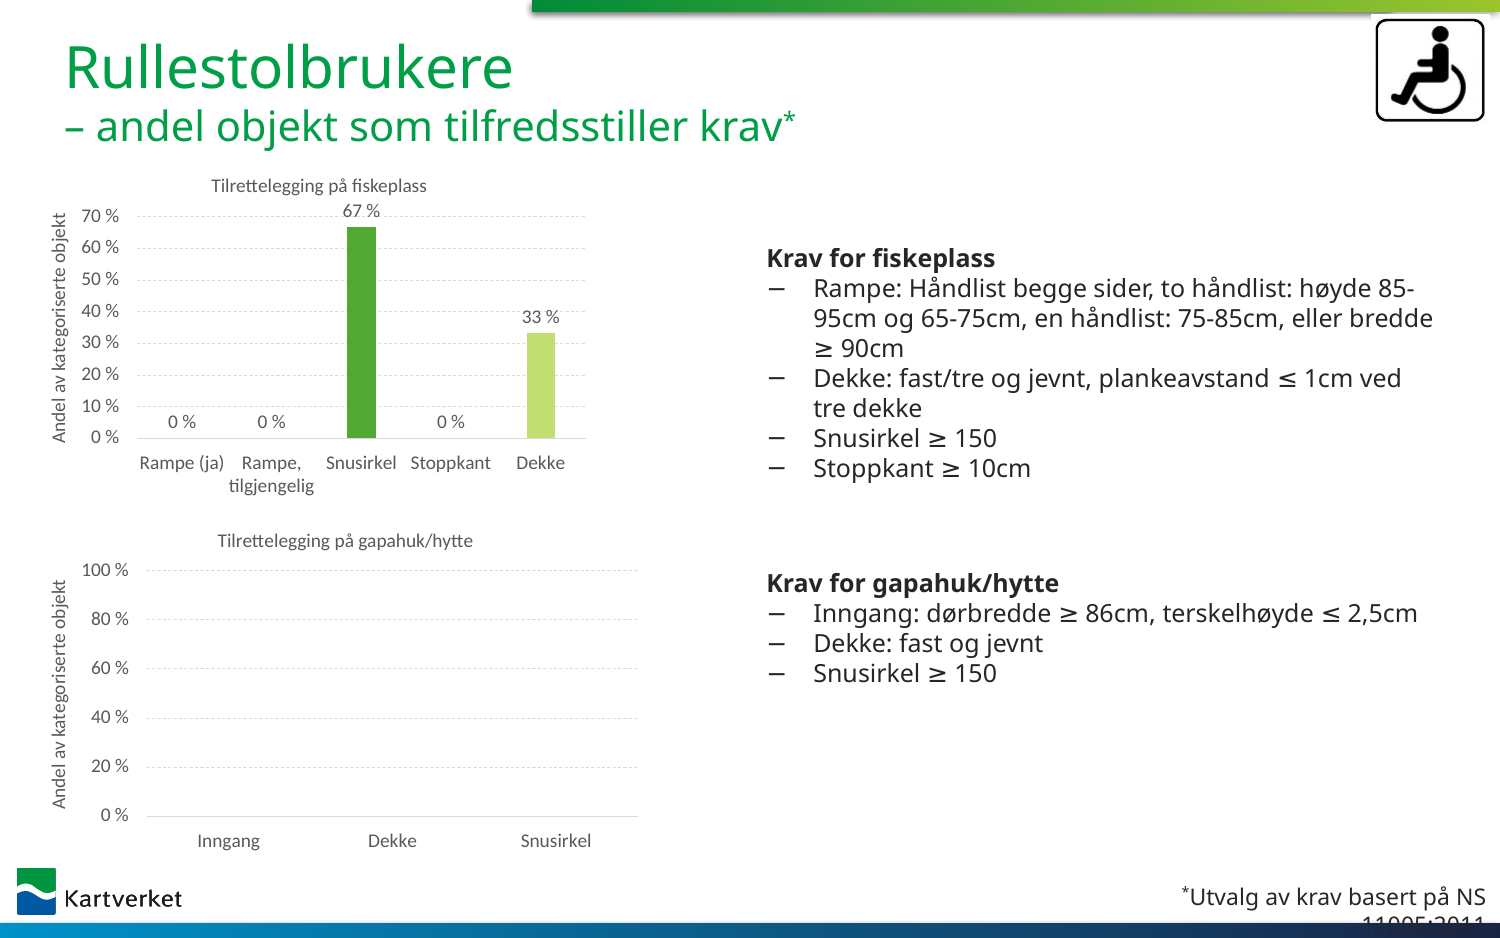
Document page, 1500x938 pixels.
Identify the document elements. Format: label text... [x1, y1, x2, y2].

text_box Krav for fiskeplass Rampe: Håndlist begge sider, to håndlist: høyde 85-95cm og 65-75cm, en håndlist: 75-85cm, eller bredde ≥ 90cm Dekke: fast/tre og jevnt, plankeavstand ≤ 1cm ved tre dekke Snusirkel ≥ 150 Stoppkant ≥ 10cm [751, 235, 1452, 490]
text_box Krav for gapahuk/hytte Inngang: dørbredde ≥ 86cm, terskelhøyde ≤ 2,5cm Dekke: fast og jevnt Snusirkel ≥ 150 [751, 560, 1452, 695]
text_box *Utvalg av krav basert på NS 11005:2011 [1068, 873, 1500, 938]
picture [1371, 13, 1491, 127]
picture [41, 520, 650, 859]
picture [41, 166, 597, 505]
text_box Rullestolbrukere – andel objekt som tilfredsstiller krav* [49, 29, 1431, 158]
